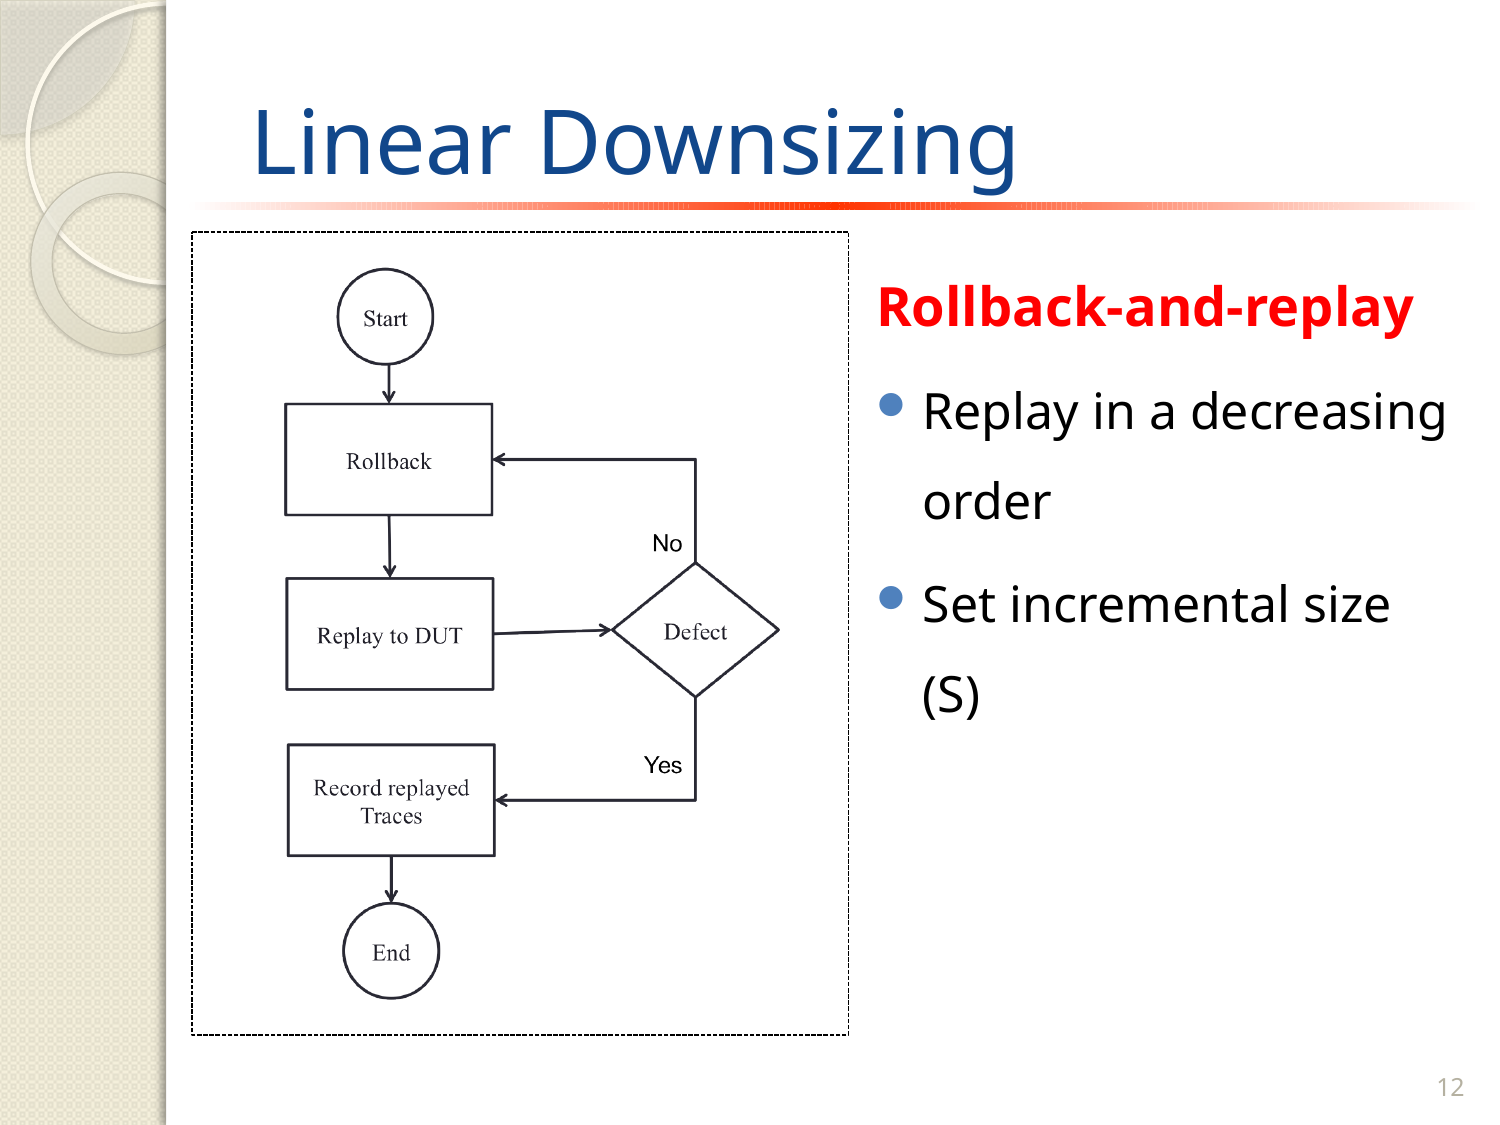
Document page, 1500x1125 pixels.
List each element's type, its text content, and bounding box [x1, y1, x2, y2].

title Linear Downsizing [235, 45, 1466, 232]
slide_number 12 [1413, 1034, 1488, 1113]
list Rollback-and-replay Replay in a decreasing order Set incremental size (S) [850, 232, 1466, 1025]
picture [192, 232, 849, 1035]
